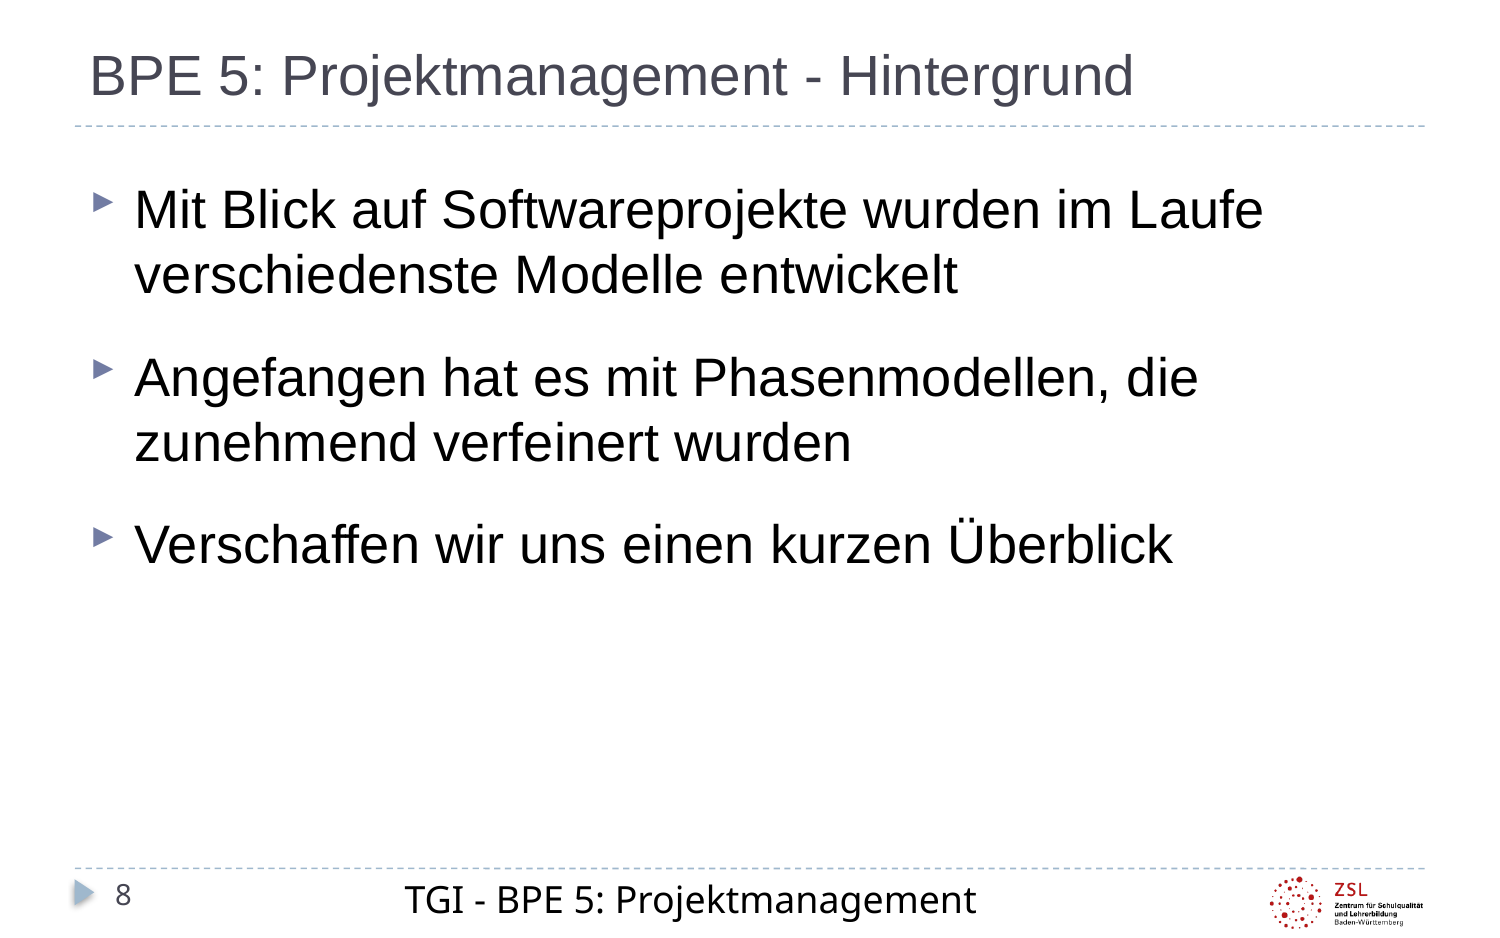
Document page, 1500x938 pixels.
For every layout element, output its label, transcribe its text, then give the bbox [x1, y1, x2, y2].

title BPE 5: Projektmanagement - Hintergrund [75, 31, 1425, 115]
footer TGI - BPE 5: Projektmanagement [336, 868, 1046, 919]
list Mit Blick auf Softwareprojekte wurden im Laufe verschiedenste Modelle entwickelt Angefangen hat es mit Phasenmodellen, die zunehmend verfeinert wurden Verschaffen wir uns einen kurzen Überblick [75, 166, 1471, 835]
picture [1269, 875, 1424, 930]
slide_number 8 [100, 868, 336, 919]
